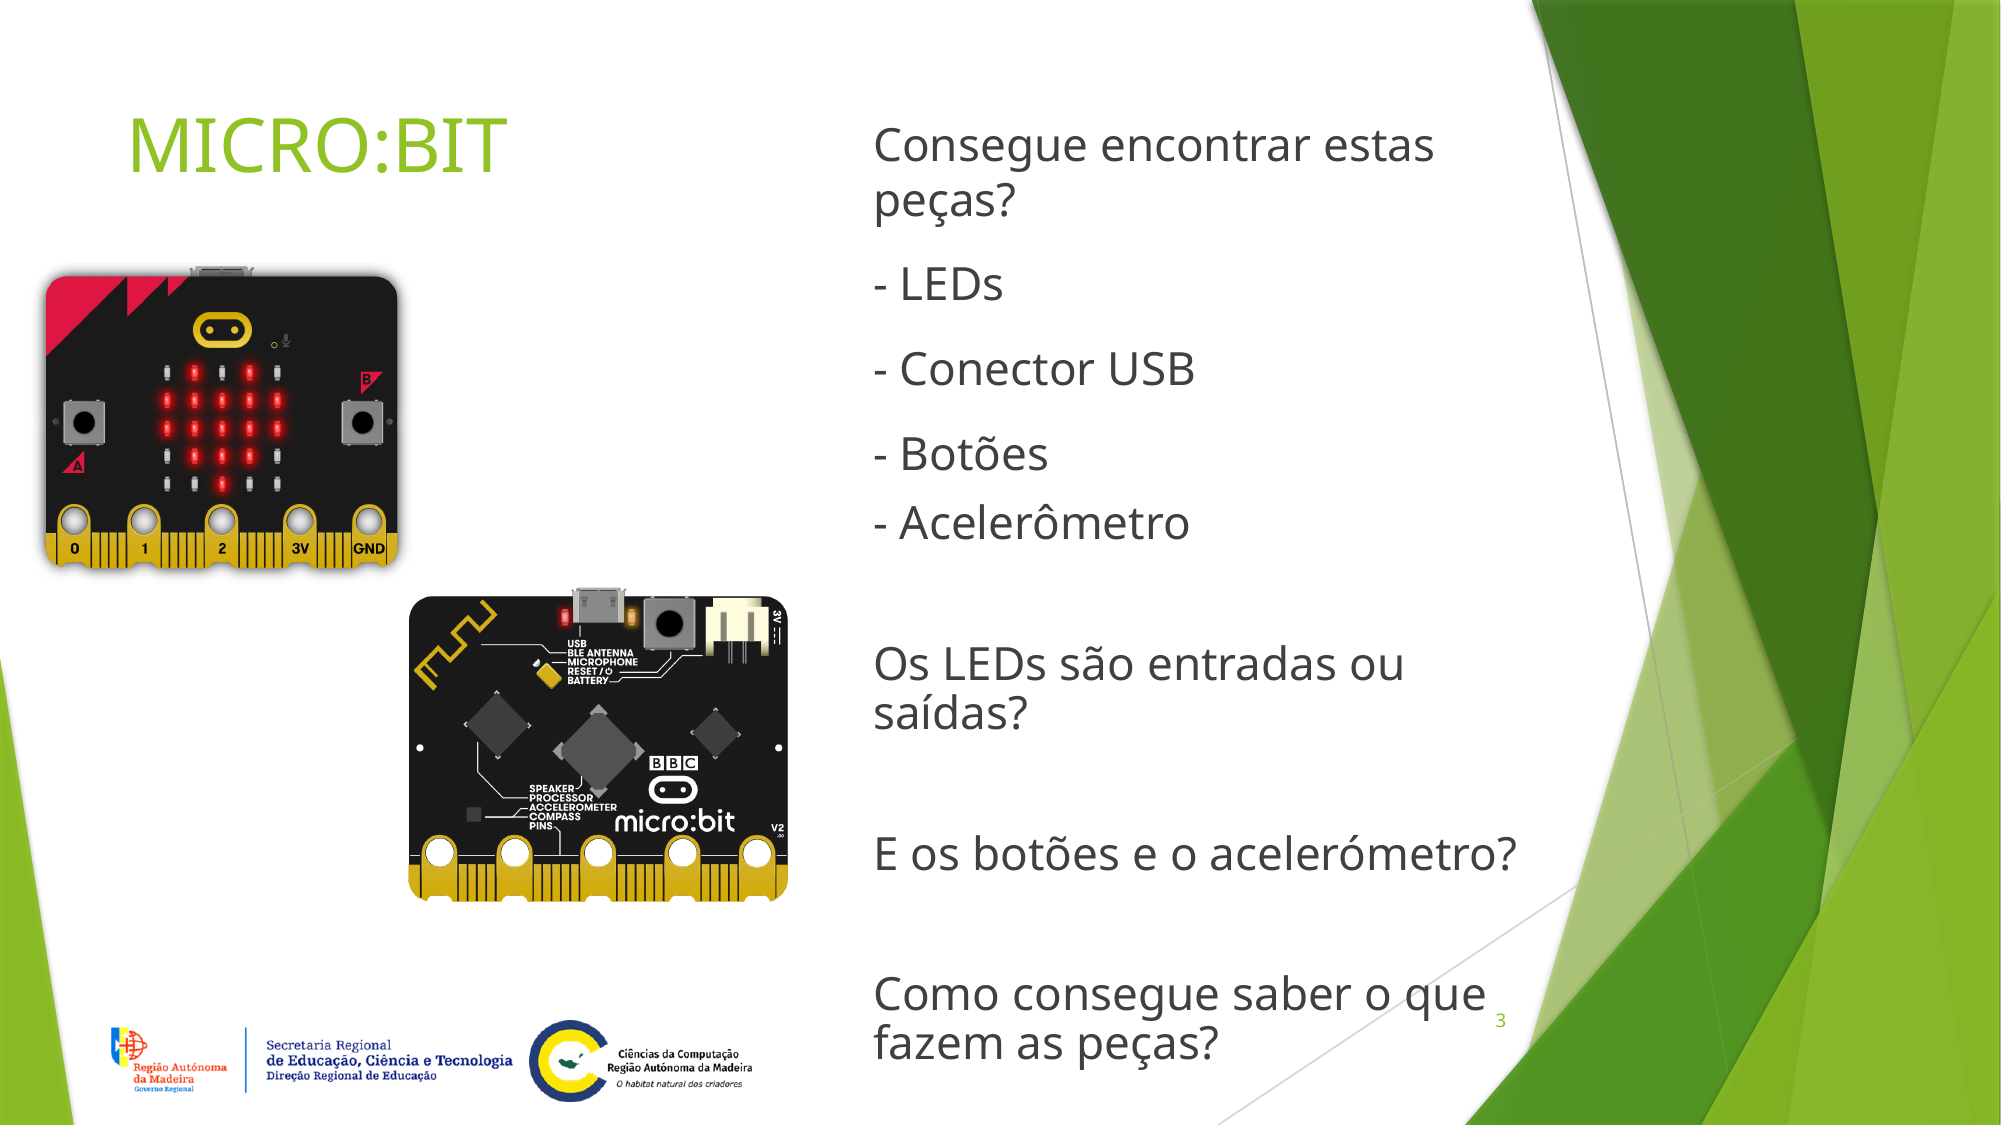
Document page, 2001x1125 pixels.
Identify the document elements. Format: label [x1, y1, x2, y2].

picture [31, 263, 809, 924]
text_box [0, 0, 2000, 1125]
picture [104, 1020, 753, 1103]
